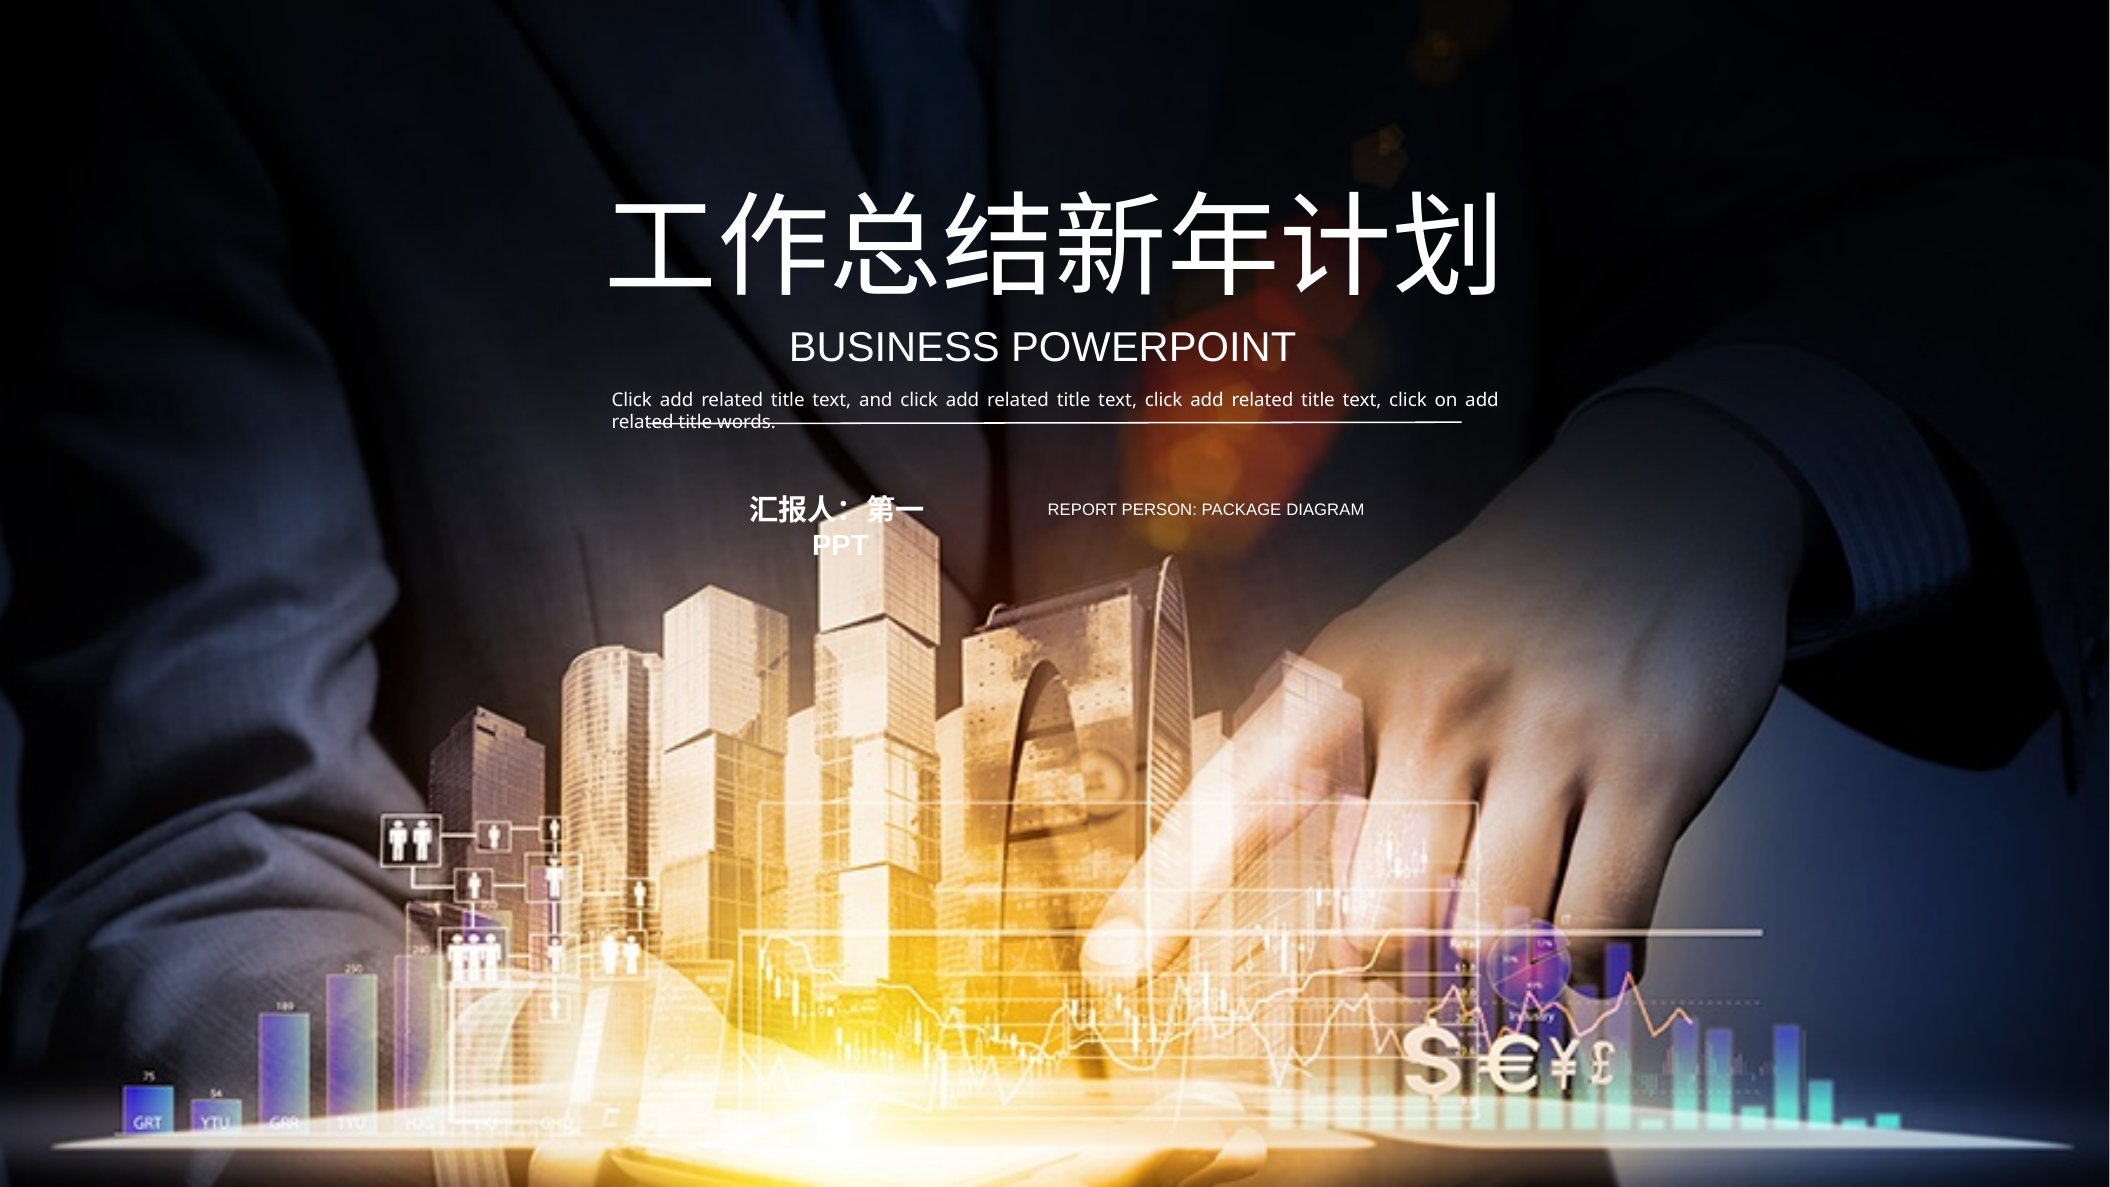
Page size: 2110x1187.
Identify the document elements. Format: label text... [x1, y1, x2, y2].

text_box 工作总结新年计划 [593, 167, 1517, 315]
text_box [0, 0, 2110, 1187]
text_box Click add related title text, and click add related title text, click add related title text, click on add related title words. [600, 381, 1509, 438]
text_box BUSINESS POWERPOINT [777, 313, 1332, 375]
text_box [717, 483, 1392, 570]
